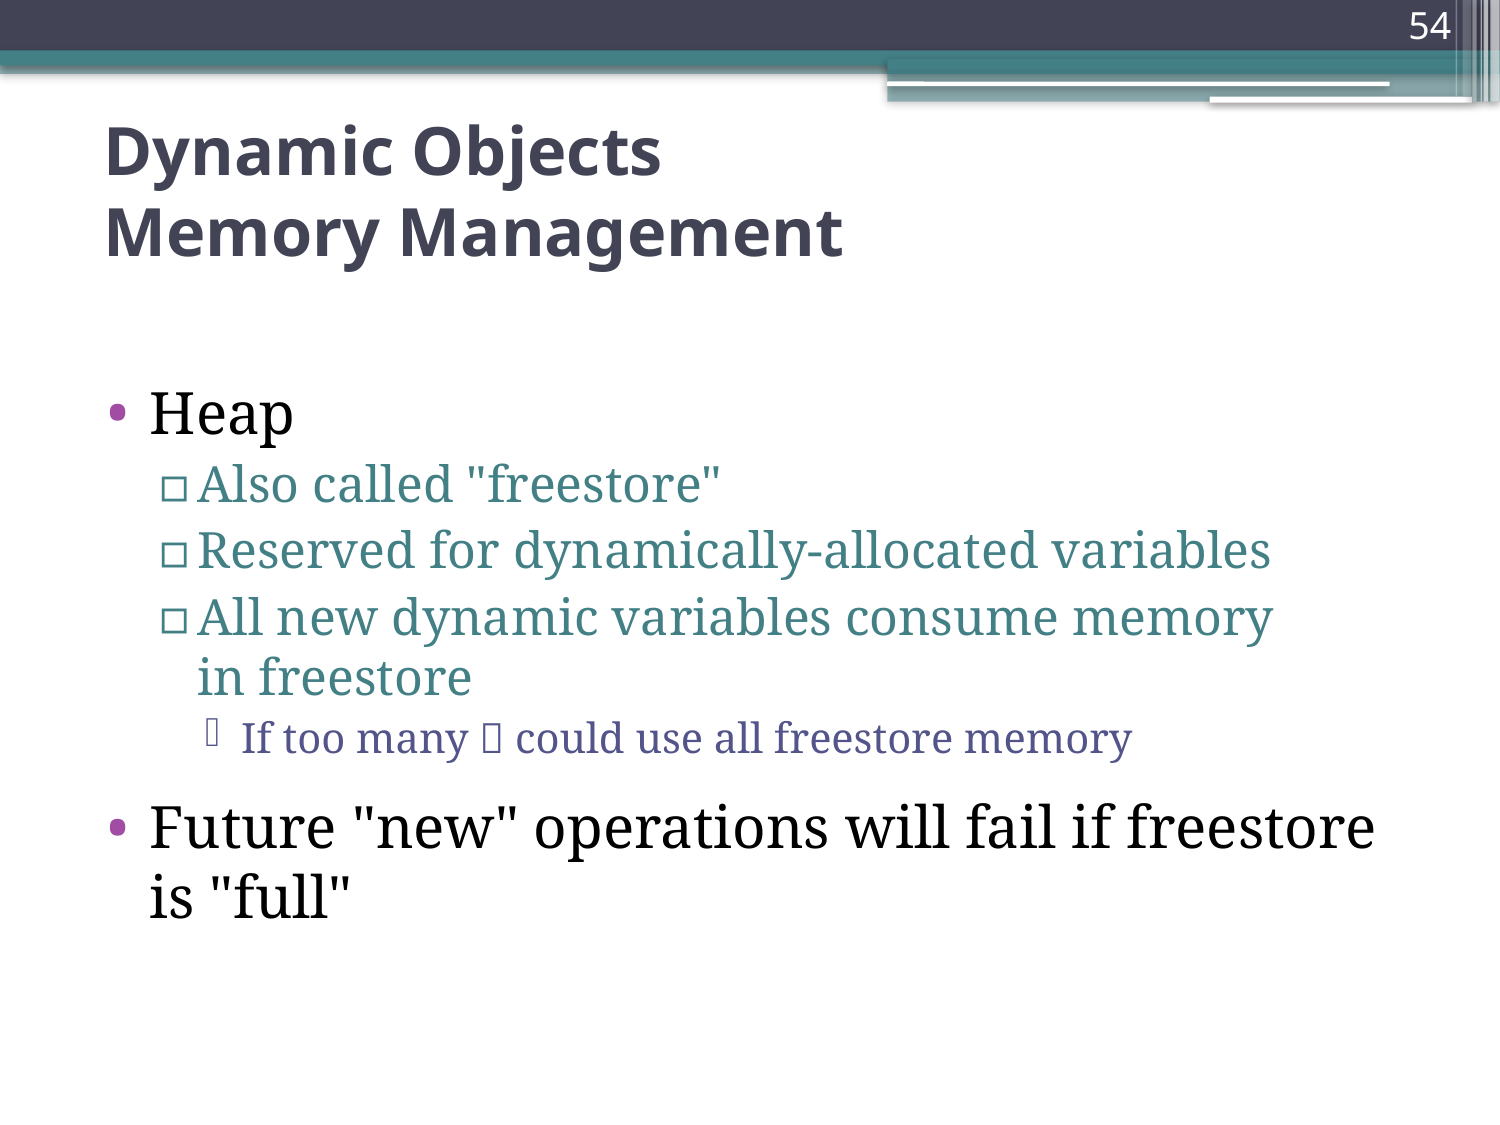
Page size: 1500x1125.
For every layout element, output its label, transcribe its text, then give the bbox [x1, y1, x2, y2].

slide_number 54 [1341, 0, 1466, 61]
title Dynamic Objects Memory Management [88, 101, 1439, 277]
list Heap Also called "freestore" Reserved for dynamically-allocated variables All new dynamic variables consume memory in freestore If too many  could use all freestore memory Future "new" operations will fail if freestore is "full" [75, 368, 1425, 1079]
